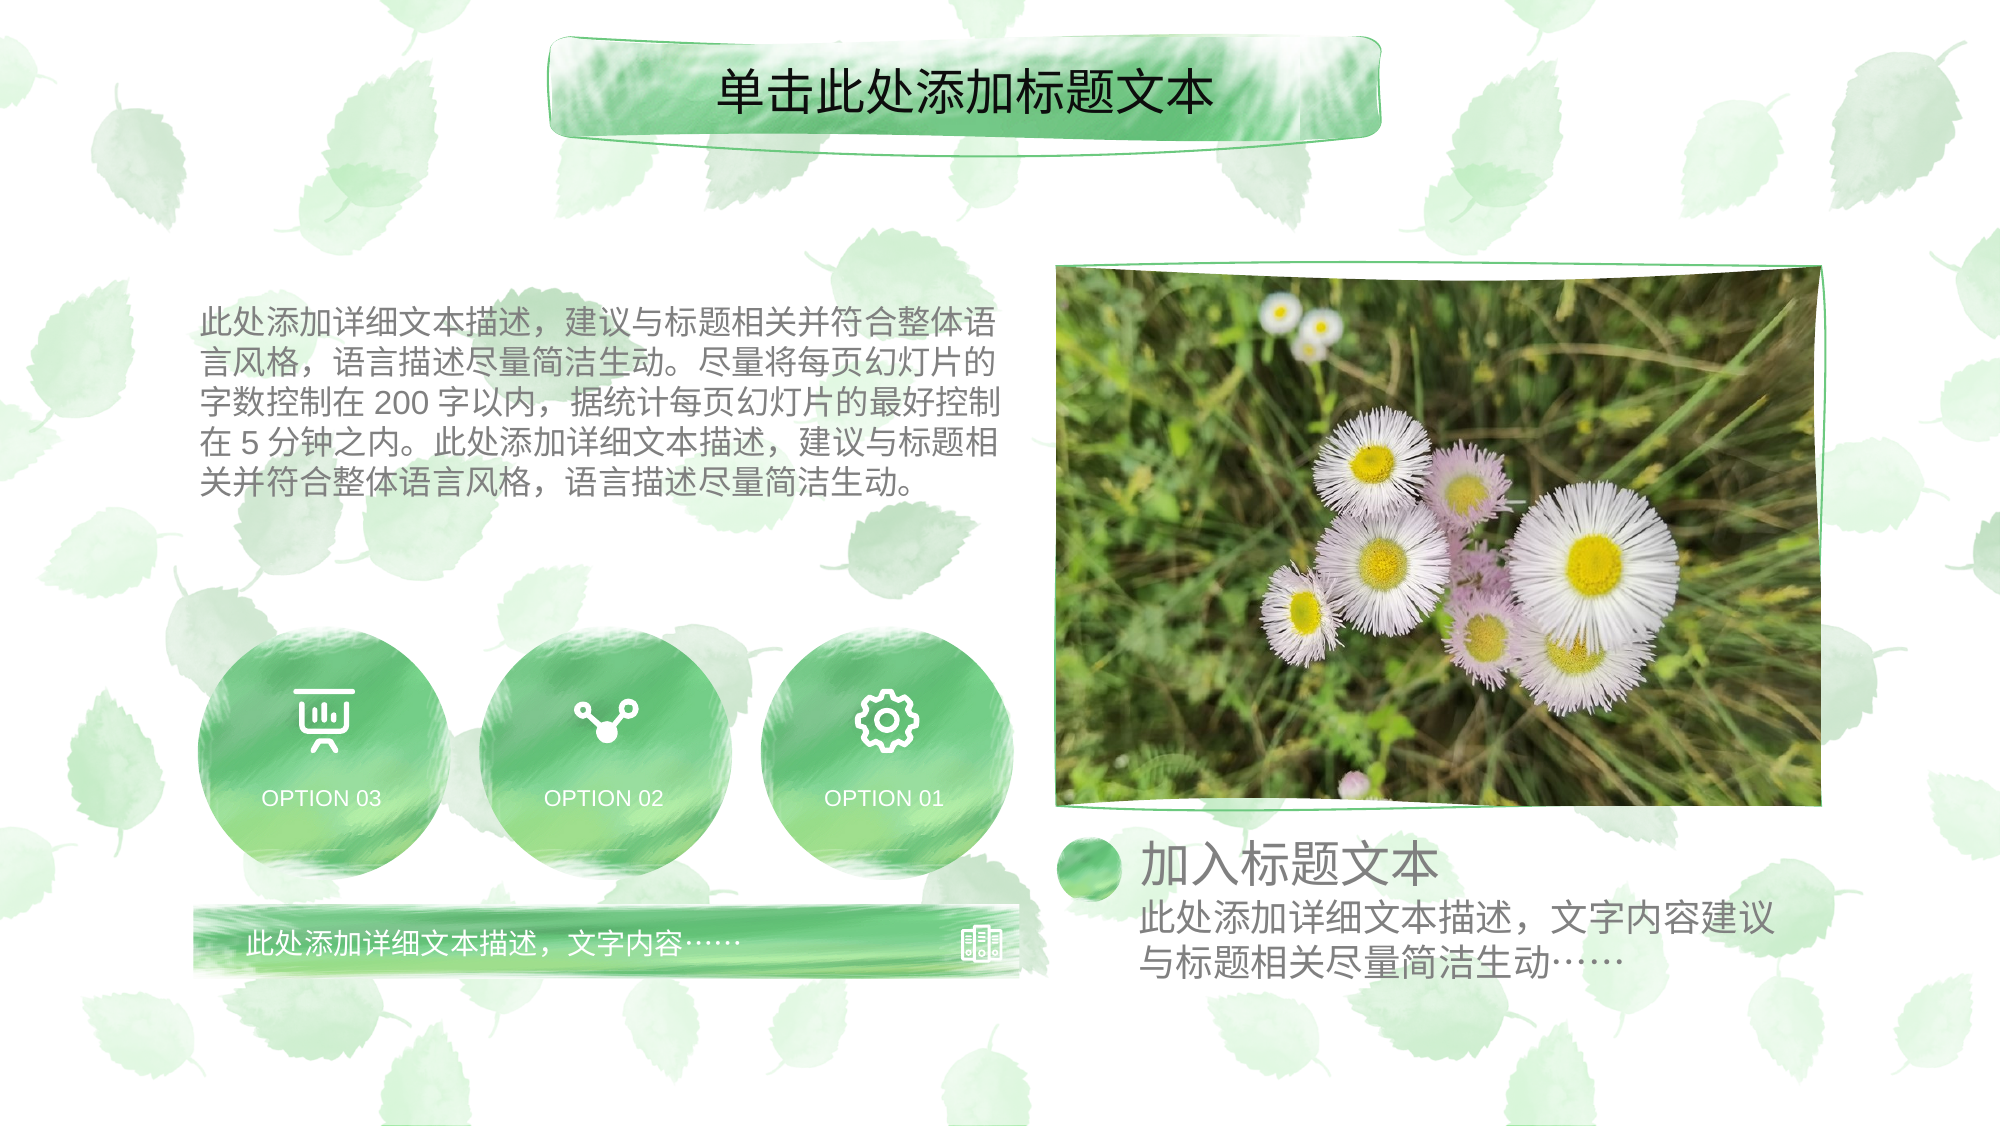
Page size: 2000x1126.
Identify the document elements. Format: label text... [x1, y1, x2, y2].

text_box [550, 37, 1381, 137]
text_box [193, 301, 1023, 979]
picture [1033, 33, 1356, 37]
text_box [1044, 260, 1827, 812]
text_box [1055, 835, 1124, 904]
text_box 加入标题文本 [1125, 824, 1591, 900]
picture [995, 137, 1359, 142]
text_box 此处添加详细文本描述，文字内容建议与标题相关尽量简洁生动…… [1123, 886, 1827, 991]
